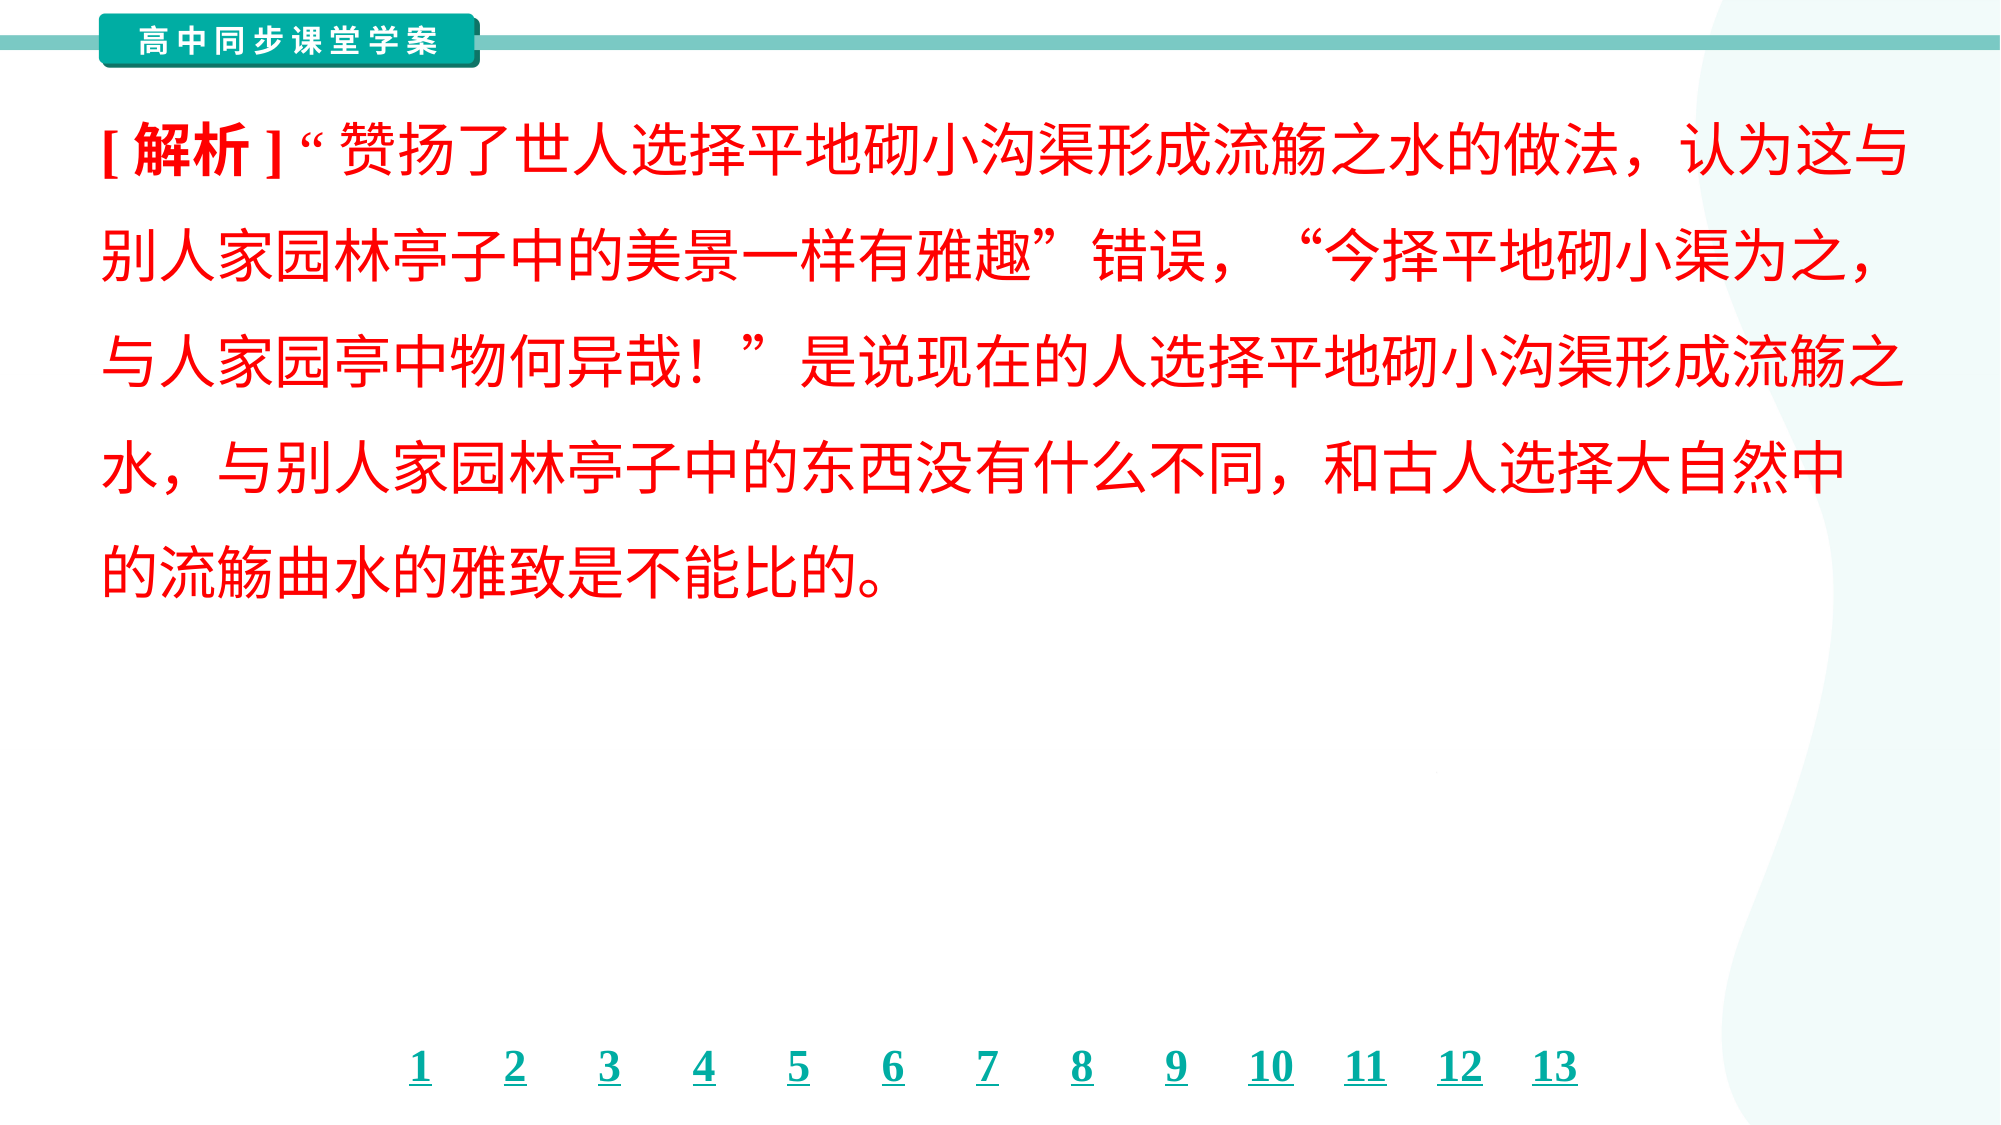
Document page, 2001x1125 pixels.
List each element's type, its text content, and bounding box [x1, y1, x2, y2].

picture [0, 0, 2000, 1125]
text_box [解析] “赞扬了世人选择平地砌小沟渠形成流觞之水的做法，认为这与 别人家园林亭子中的美景一样有雅趣”错误，“今择平地砌小渠为之， 与人家园亭中物何异哉！”是说现在的人选择平地砌小沟渠形成流觞之 水，与别人家园林亭子中的东西没有什么不同，和古人选择大自然中 的流觞曲水的雅致是不能比的。 [100, 76, 1899, 595]
